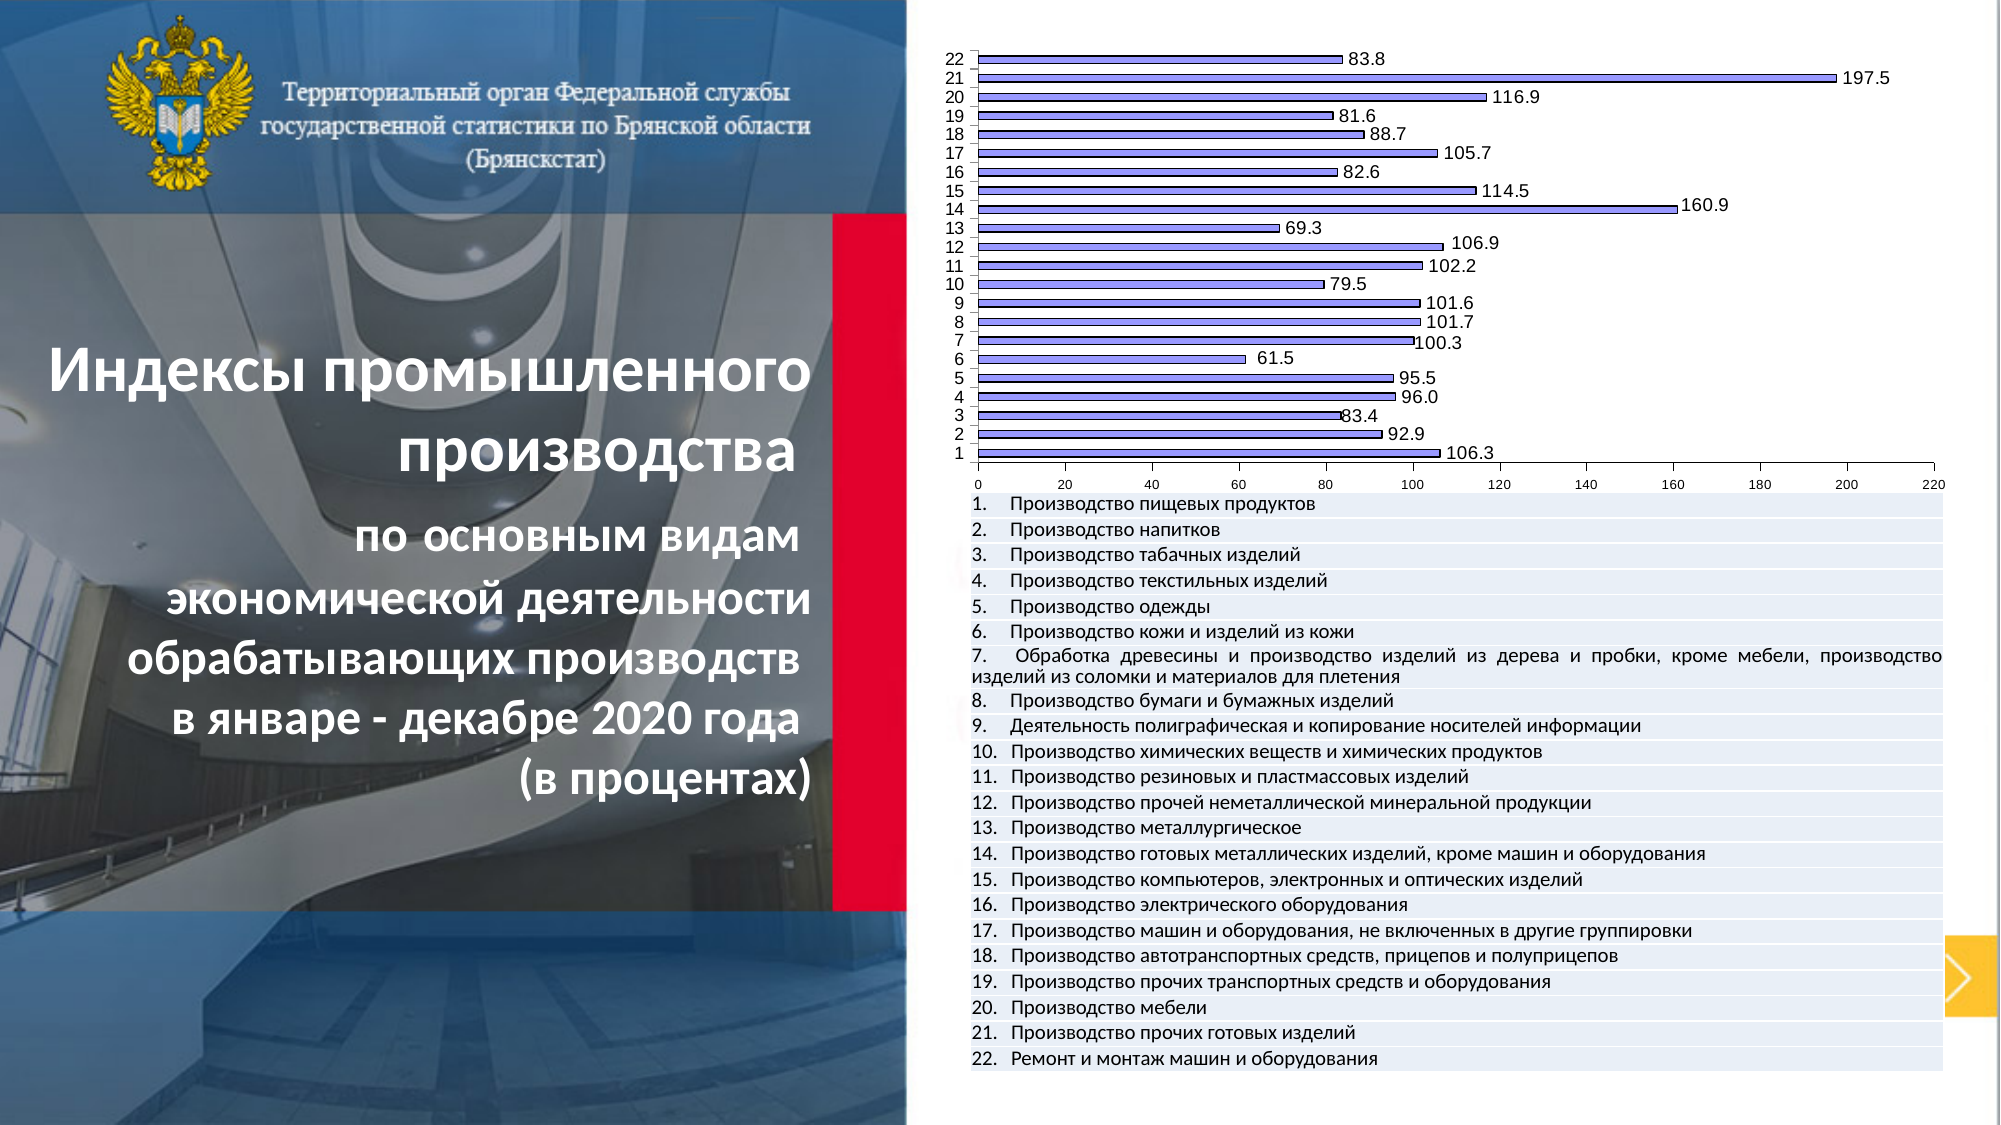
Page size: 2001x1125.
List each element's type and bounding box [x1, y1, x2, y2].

chart [922, 36, 1982, 493]
picture [0, 0, 2000, 1125]
